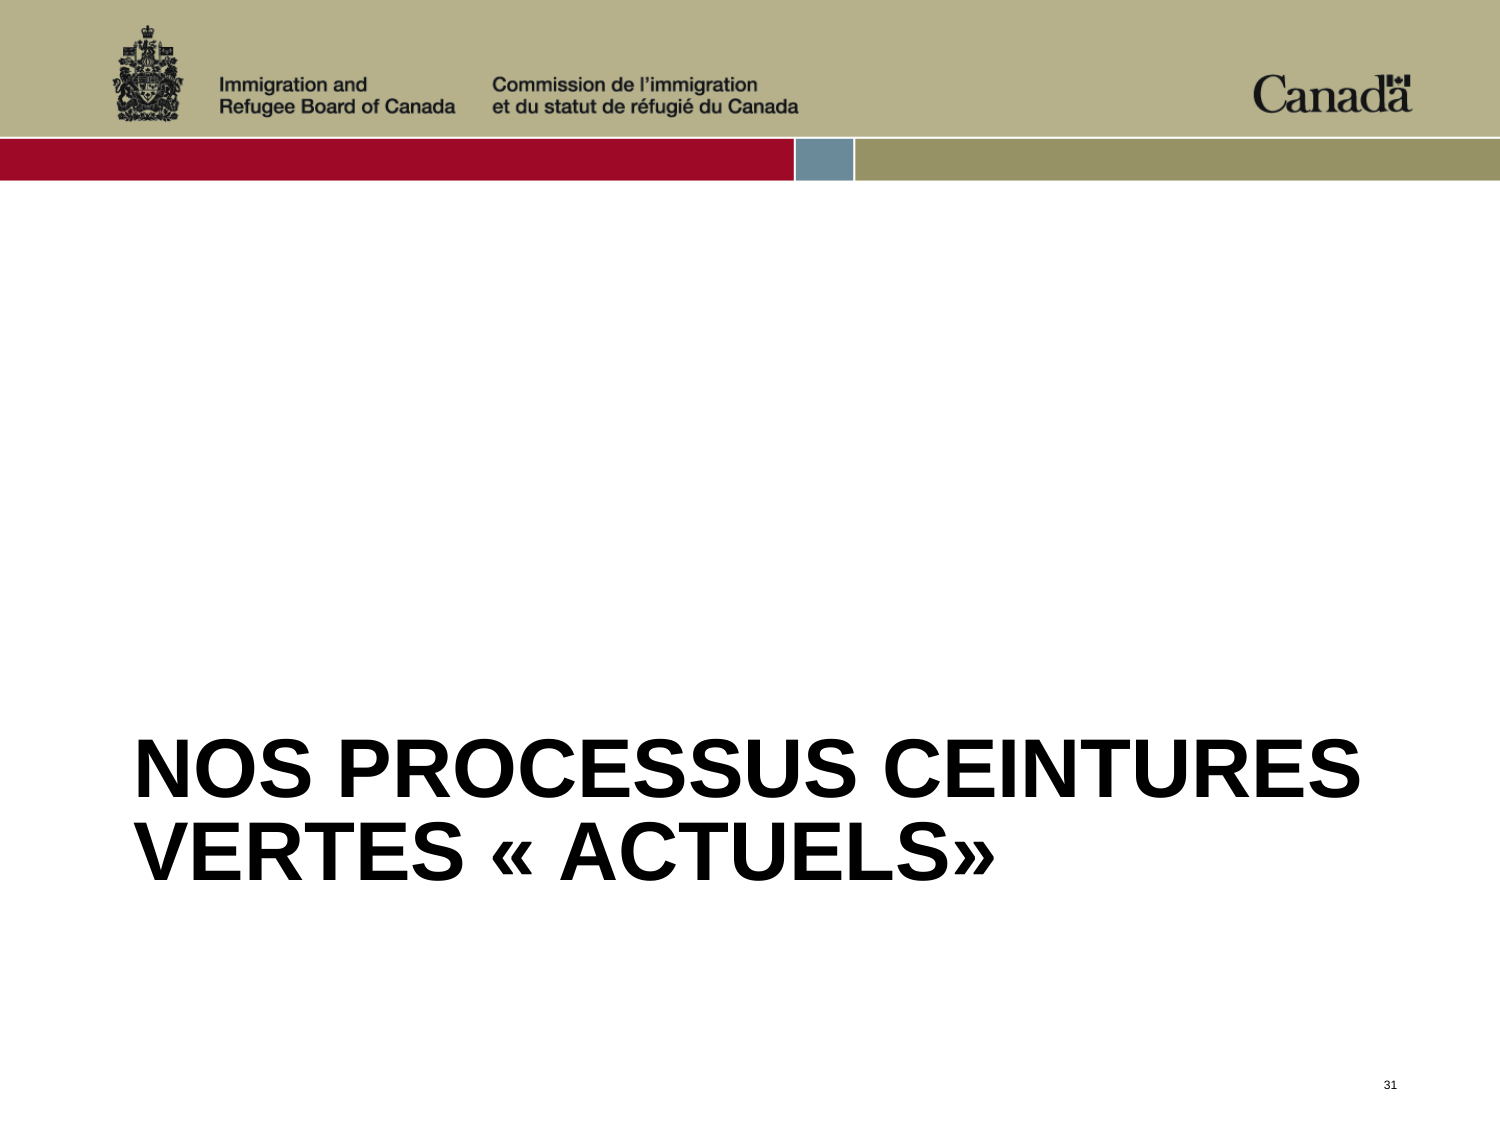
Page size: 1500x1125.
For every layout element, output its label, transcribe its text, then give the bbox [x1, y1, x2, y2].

title NOS PROCESSUS CEINTURES VERTES « actuels» [118, 722, 1394, 947]
slide_number 31 [1100, 1025, 1413, 1100]
picture [0, 0, 1500, 1125]
